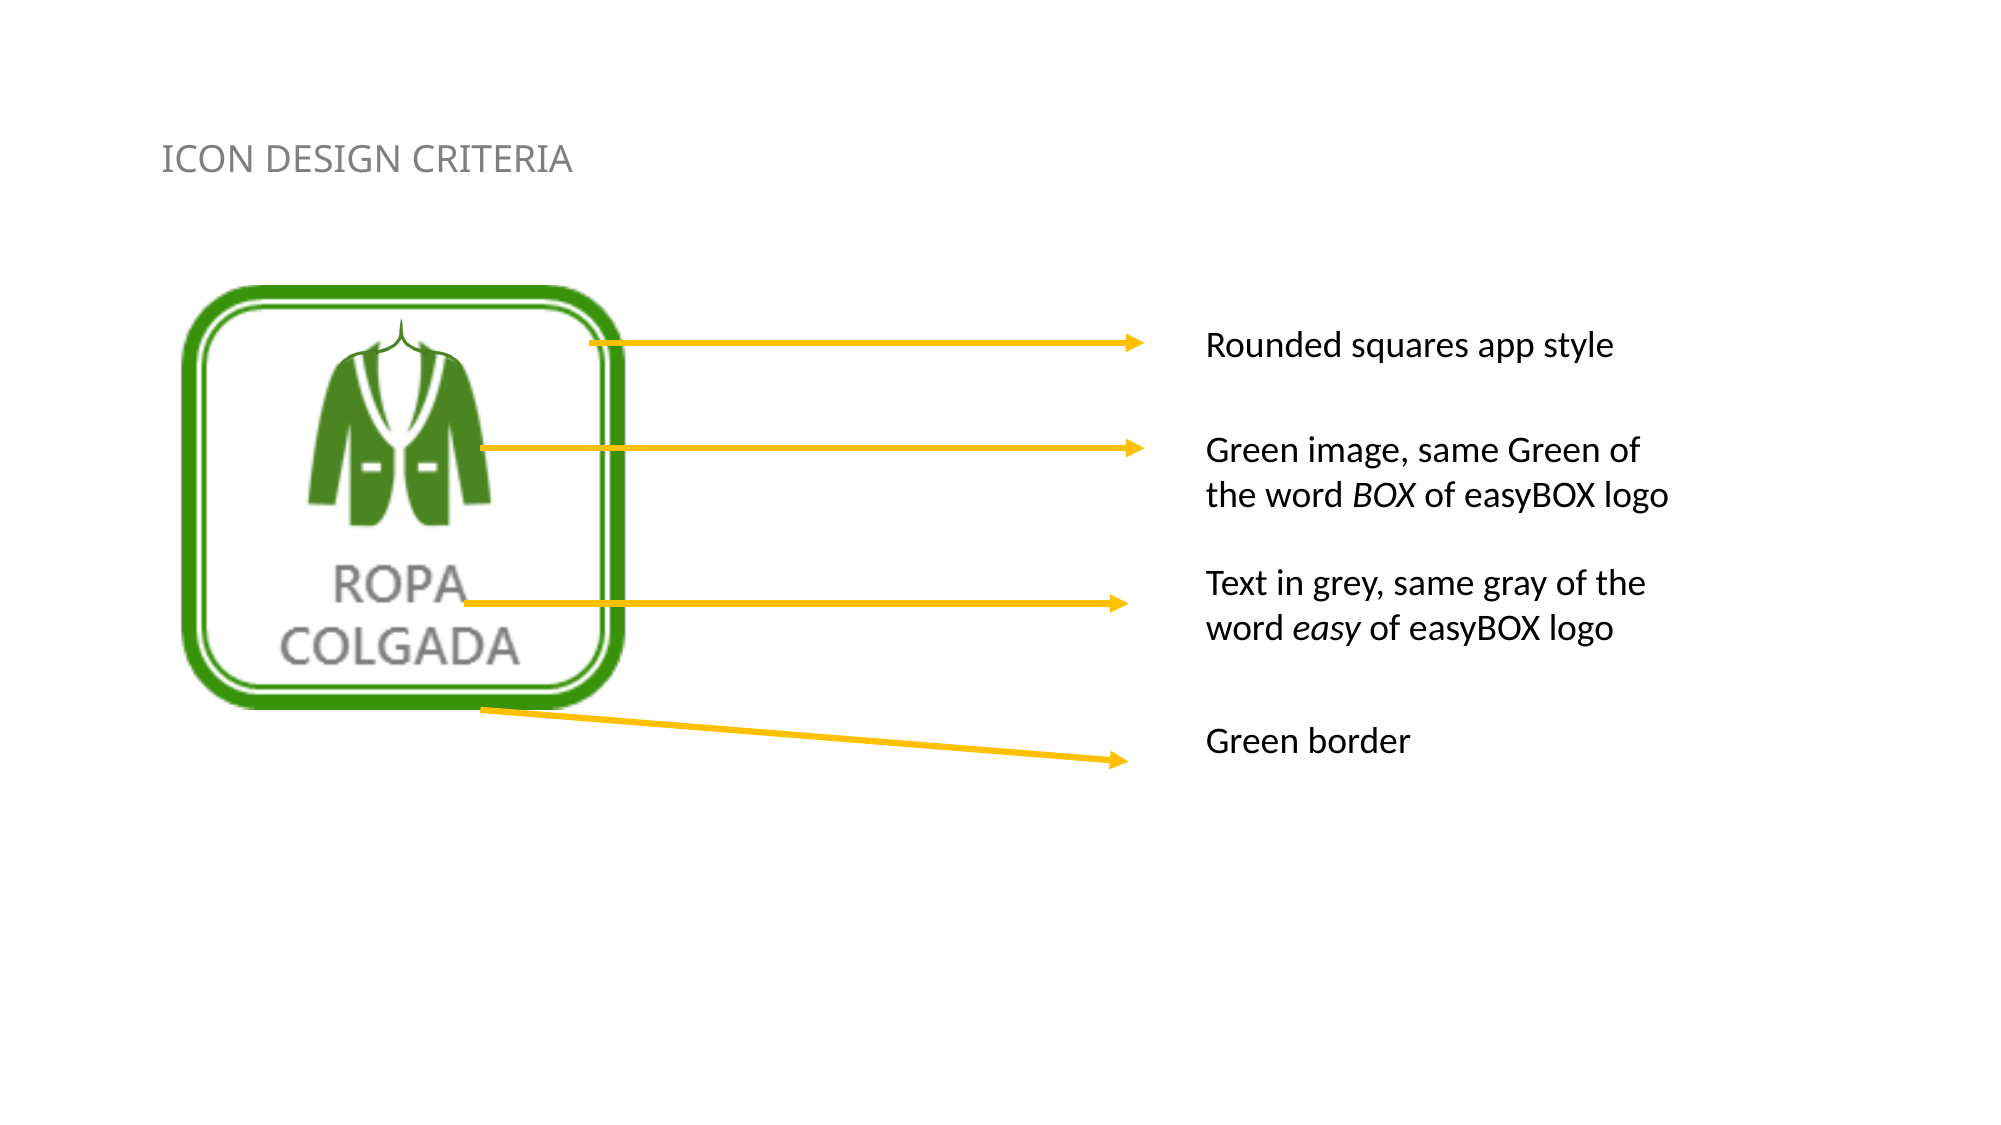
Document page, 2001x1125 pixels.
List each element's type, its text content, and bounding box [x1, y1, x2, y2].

text_box Text in grey, same gray of the word easy of easyBOX logo [1191, 550, 1700, 656]
text_box Green border [1191, 708, 1700, 769]
text_box ICON DESIGN CRITERIA [146, 127, 1763, 232]
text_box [155, 285, 648, 710]
text_box Green image, same Green of the word BOX of easyBOX logo [1191, 417, 1700, 523]
text_box Rounded squares app style [1191, 312, 1670, 373]
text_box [480, 709, 1129, 762]
